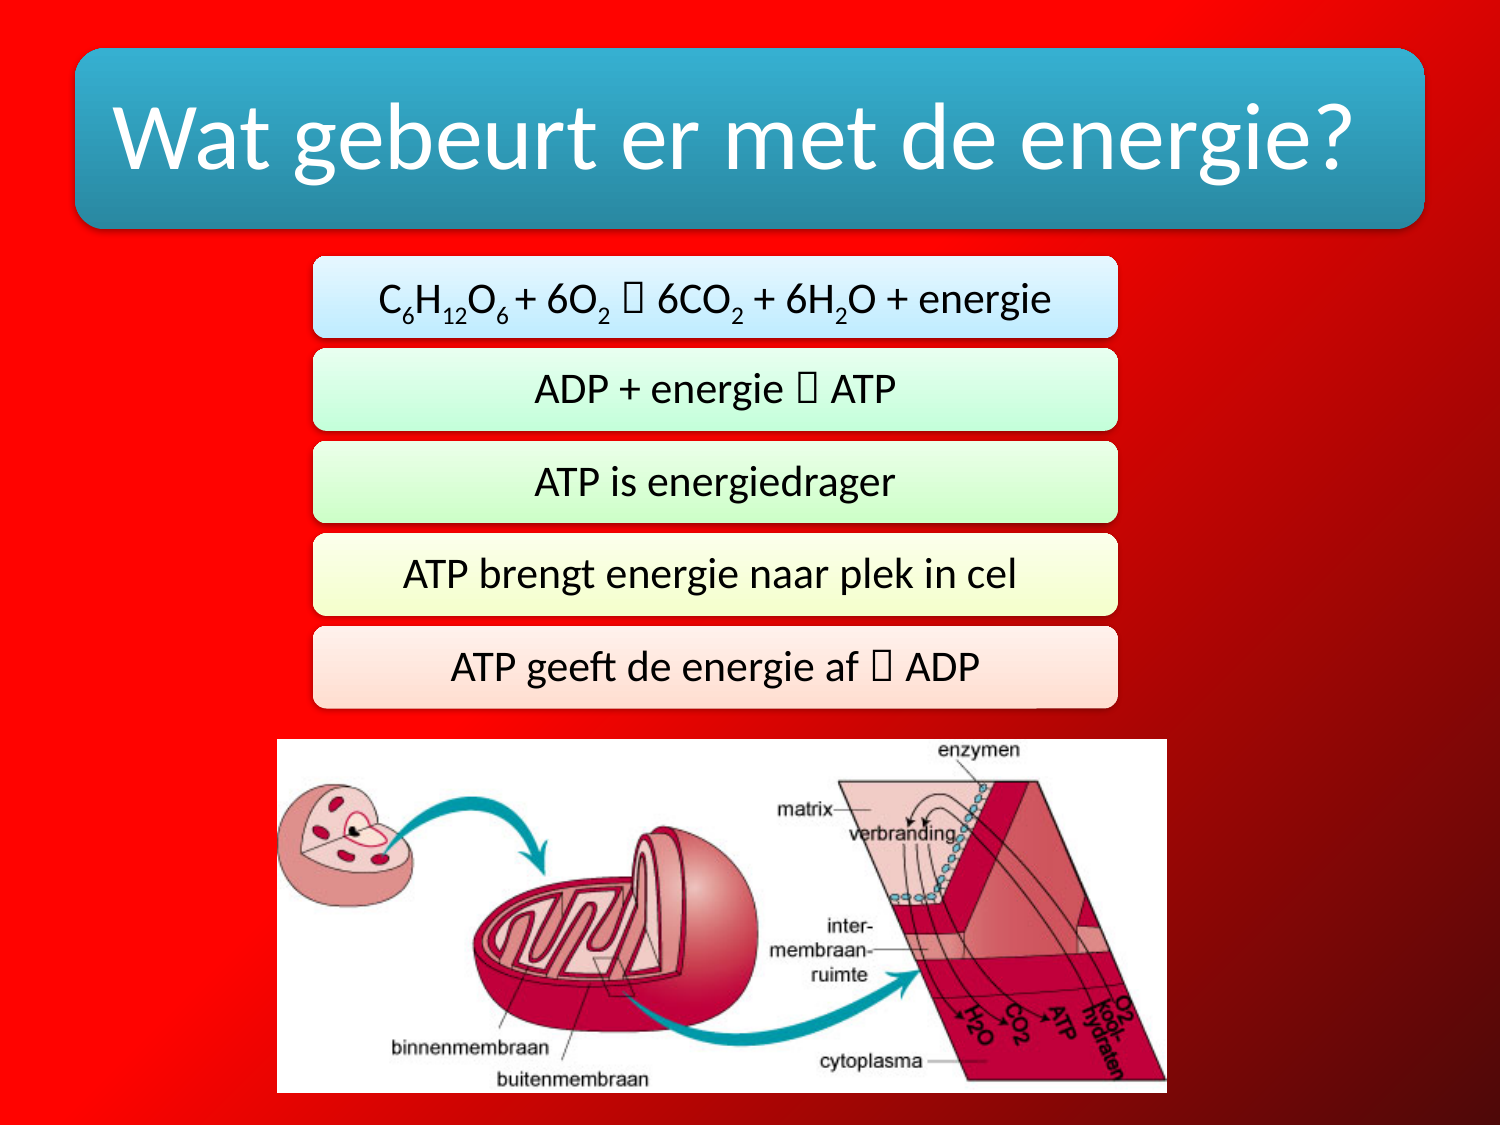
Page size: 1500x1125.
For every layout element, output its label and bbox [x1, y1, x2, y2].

list [312, 255, 1119, 710]
text_box [74, 44, 1426, 233]
picture [277, 739, 1167, 1093]
